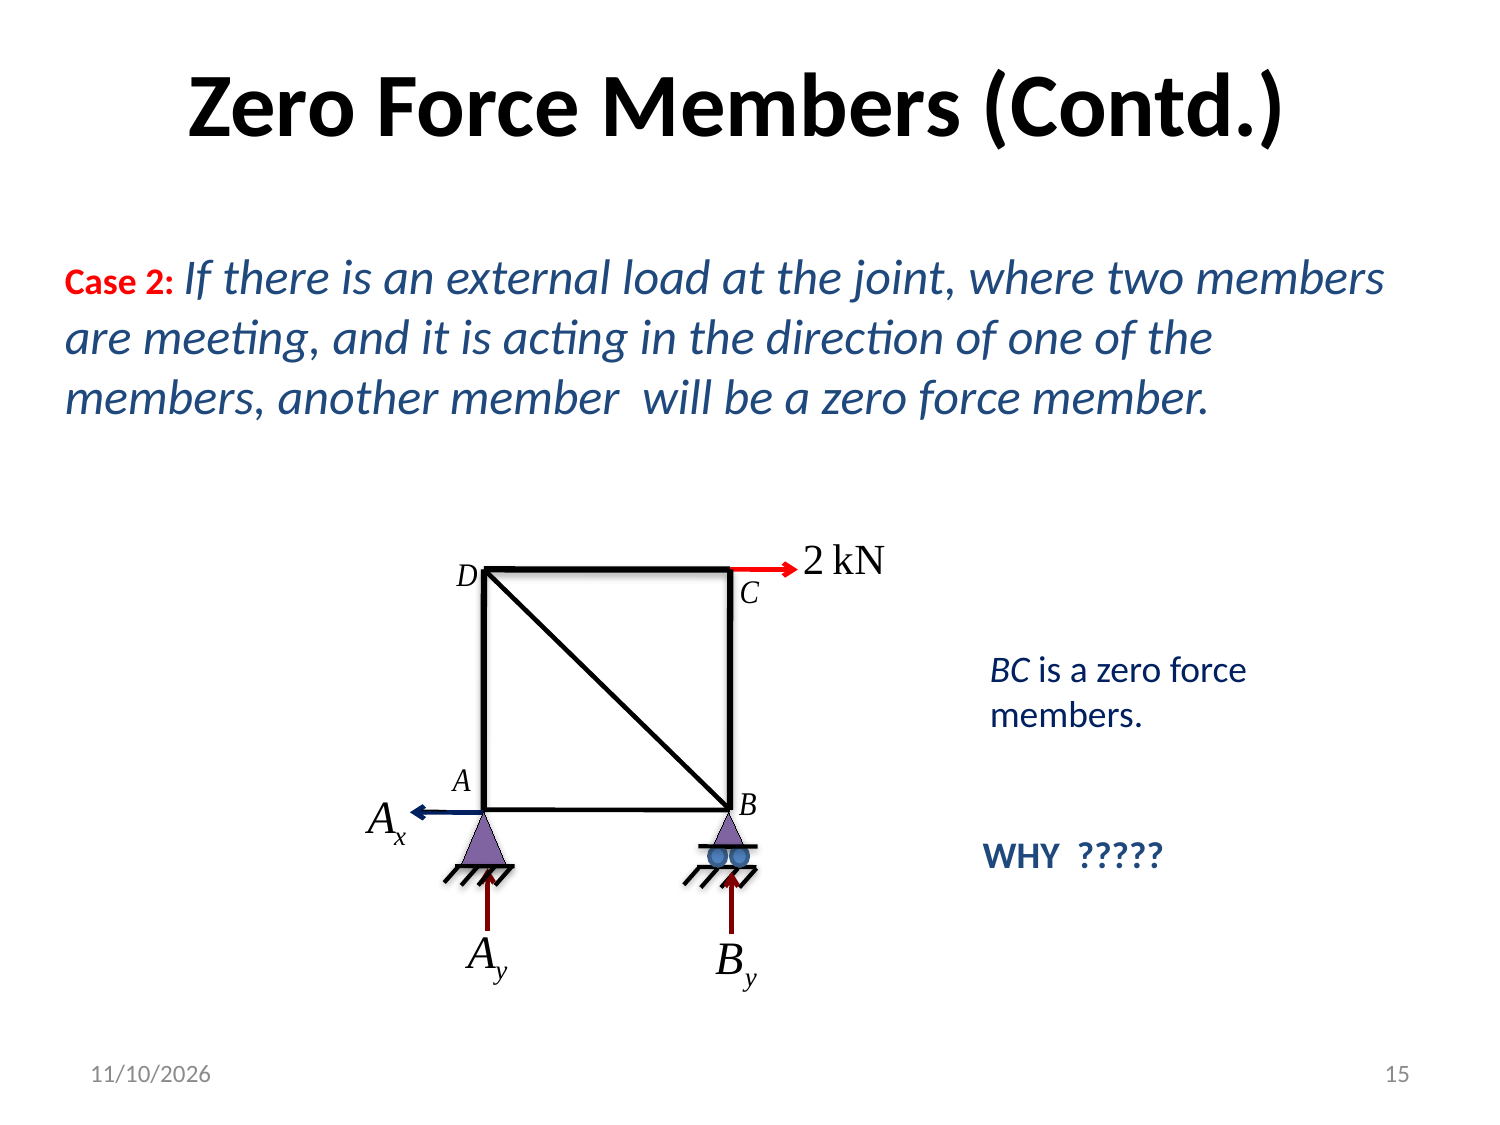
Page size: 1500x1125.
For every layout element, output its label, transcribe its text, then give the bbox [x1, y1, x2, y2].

slide_number 15 [1074, 1042, 1425, 1103]
text_box BC is a zero force members. [975, 637, 1388, 743]
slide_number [75, 1042, 425, 1103]
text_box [356, 535, 894, 1002]
title Zero Force Members (Contd.) [37, 37, 1438, 162]
text_box WHY ????? [967, 823, 1263, 884]
text_box Case 2: If there is an external load at the joint, where two members are meeting, and it is acting in the direction of one of the members, another member will be a zero force member. [50, 237, 1425, 433]
